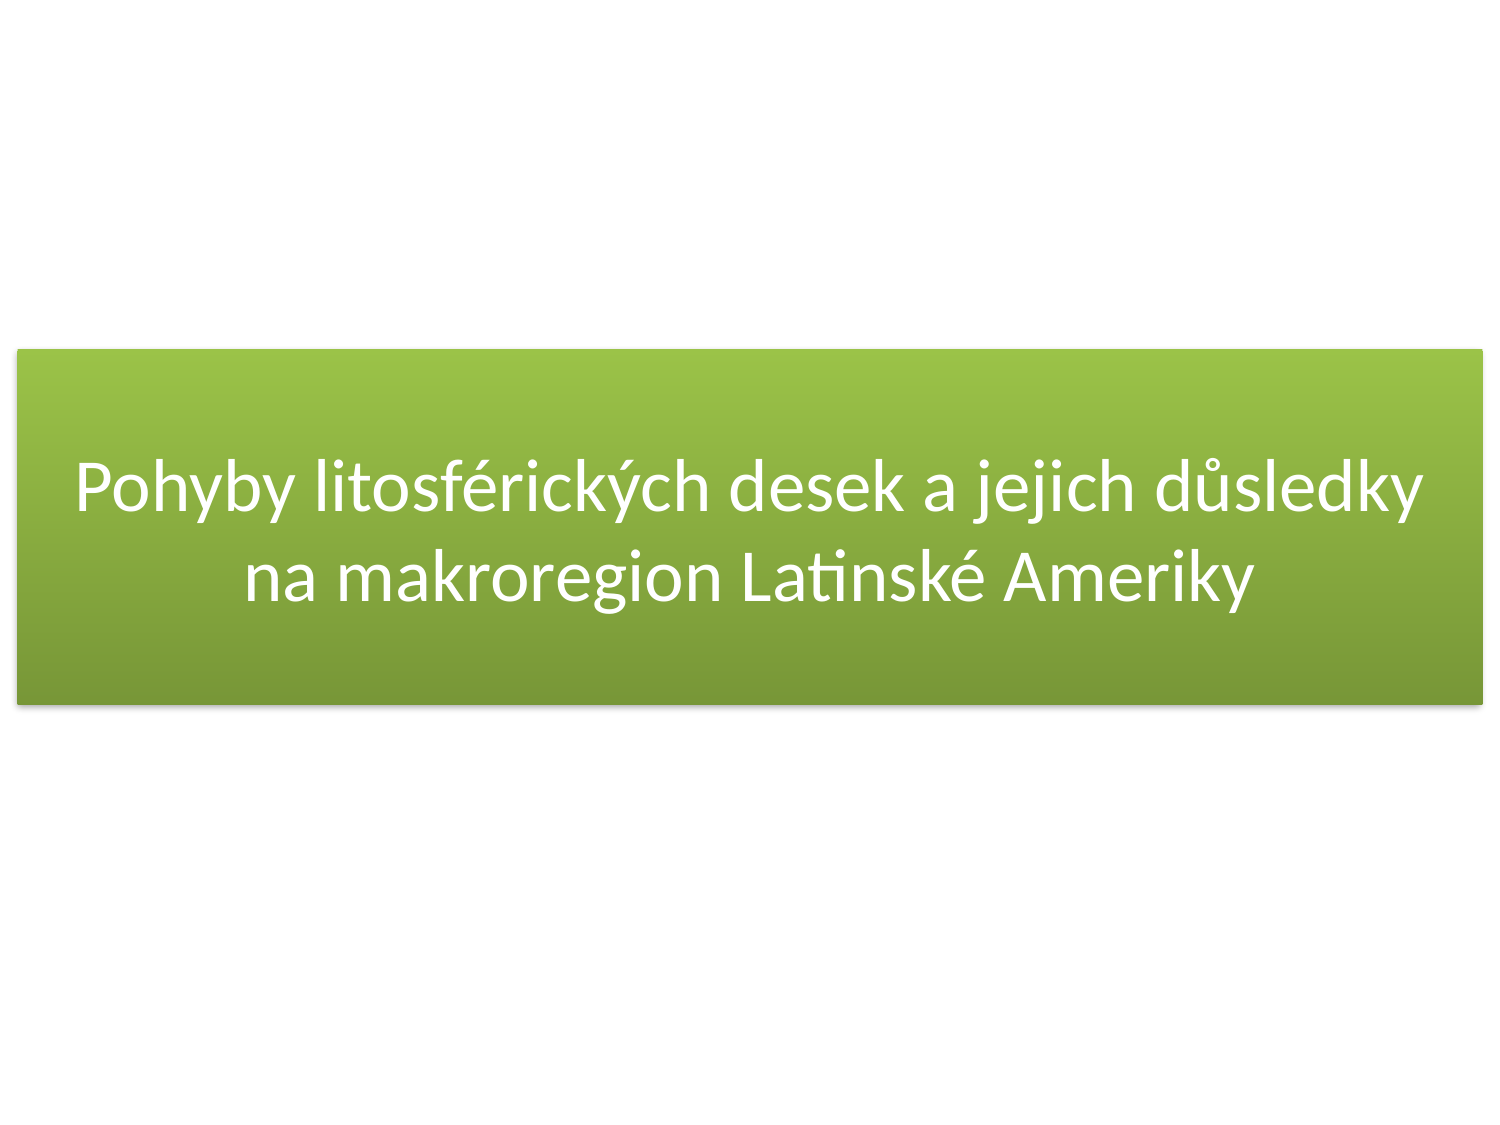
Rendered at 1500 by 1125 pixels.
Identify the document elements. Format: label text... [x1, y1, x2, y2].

title Pohyby litosférických desek a jejich důsledky na makroregion Latinské Ameriky [17, 349, 1483, 705]
